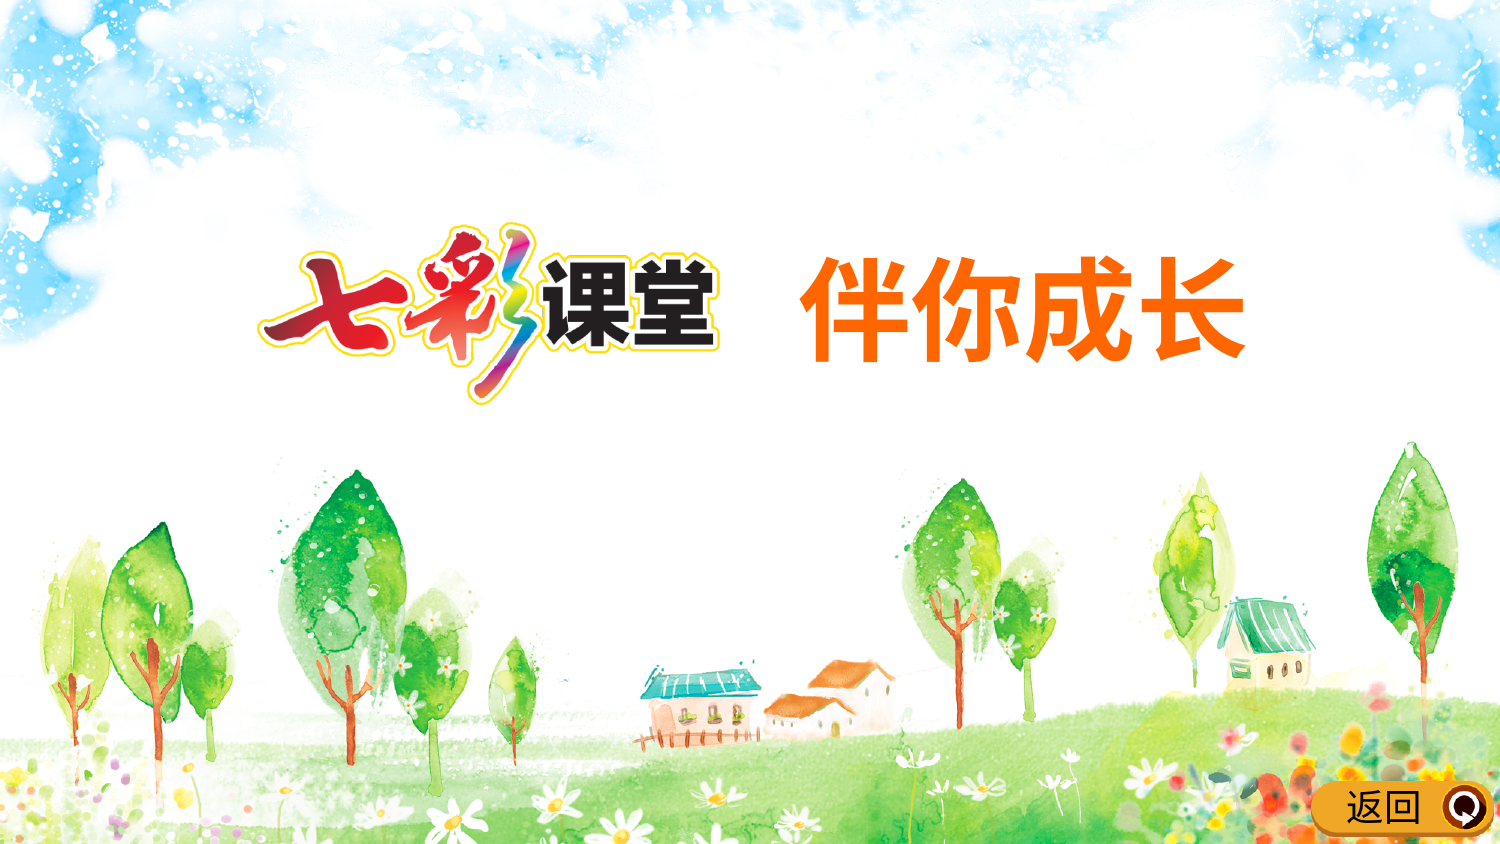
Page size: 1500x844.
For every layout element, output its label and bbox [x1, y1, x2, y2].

picture [0, 0, 1500, 844]
text_box [253, 220, 1316, 407]
